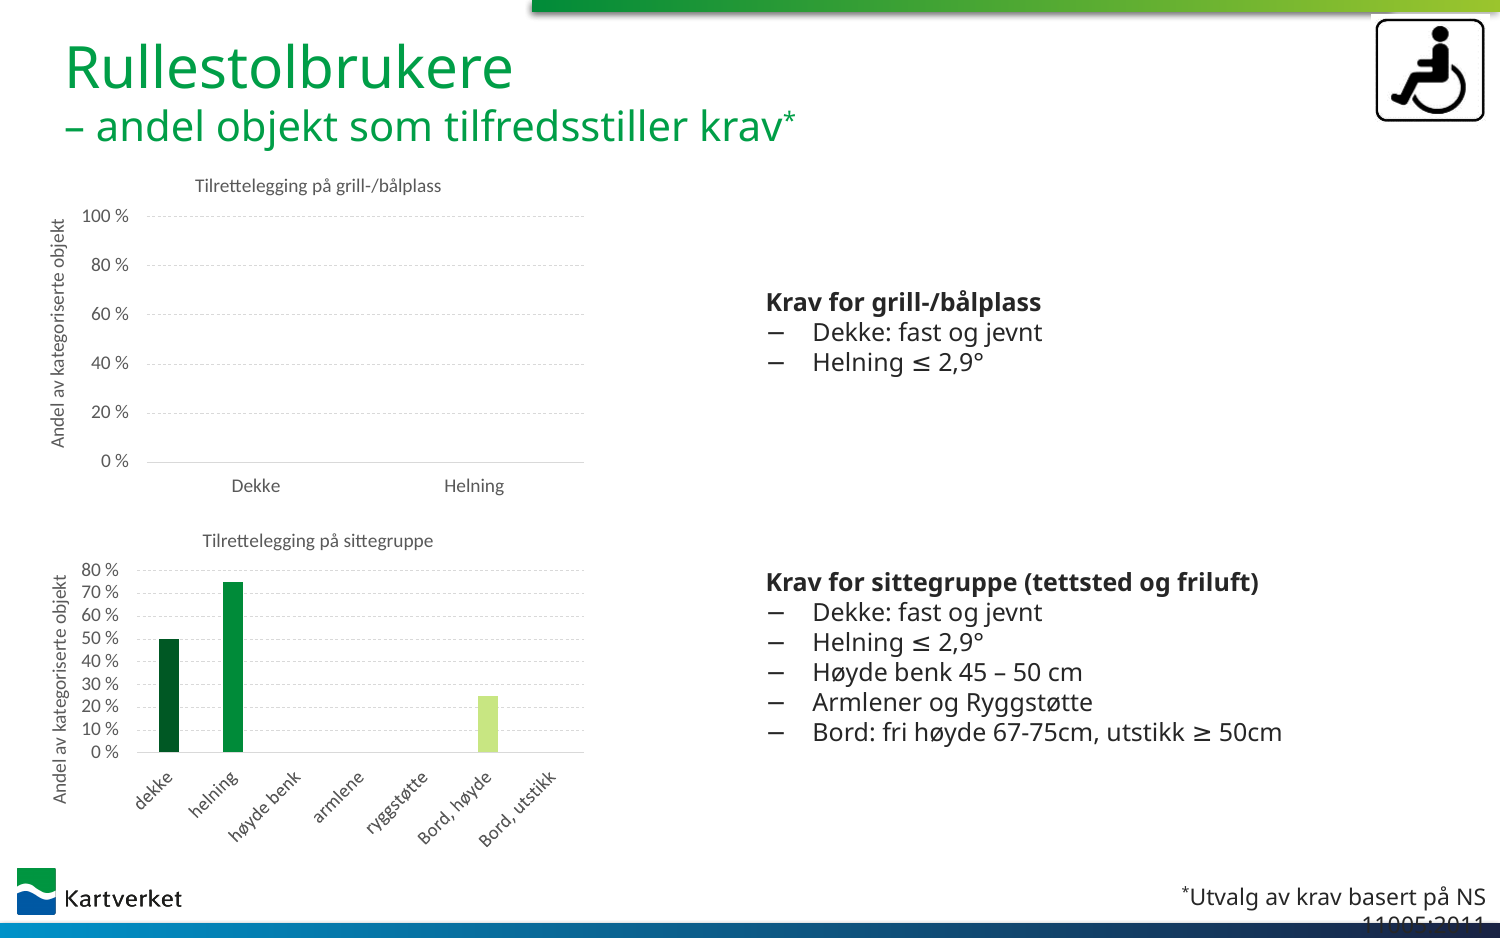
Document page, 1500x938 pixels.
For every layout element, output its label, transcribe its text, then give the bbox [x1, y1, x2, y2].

text_box Rullestolbrukere – andel objekt som tilfredsstiller krav* [49, 14, 1431, 158]
picture [41, 520, 595, 859]
picture [41, 166, 595, 505]
text_box *Utvalg av krav basert på NS 11005:2011 [1068, 873, 1500, 938]
picture [1371, 13, 1491, 127]
text_box Krav for grill-/bålplass Dekke: fast og jevnt Helning ≤ 2,9° [750, 279, 1452, 384]
text_box Krav for sittegruppe (tettsted og friluft) Dekke: fast og jevnt Helning ≤ 2,9° Høyde benk 45 – 50 cm Armlener og Ryggstøtte Bord: fri høyde 67-75cm, utstikk ≥ 50cm [750, 559, 1500, 754]
